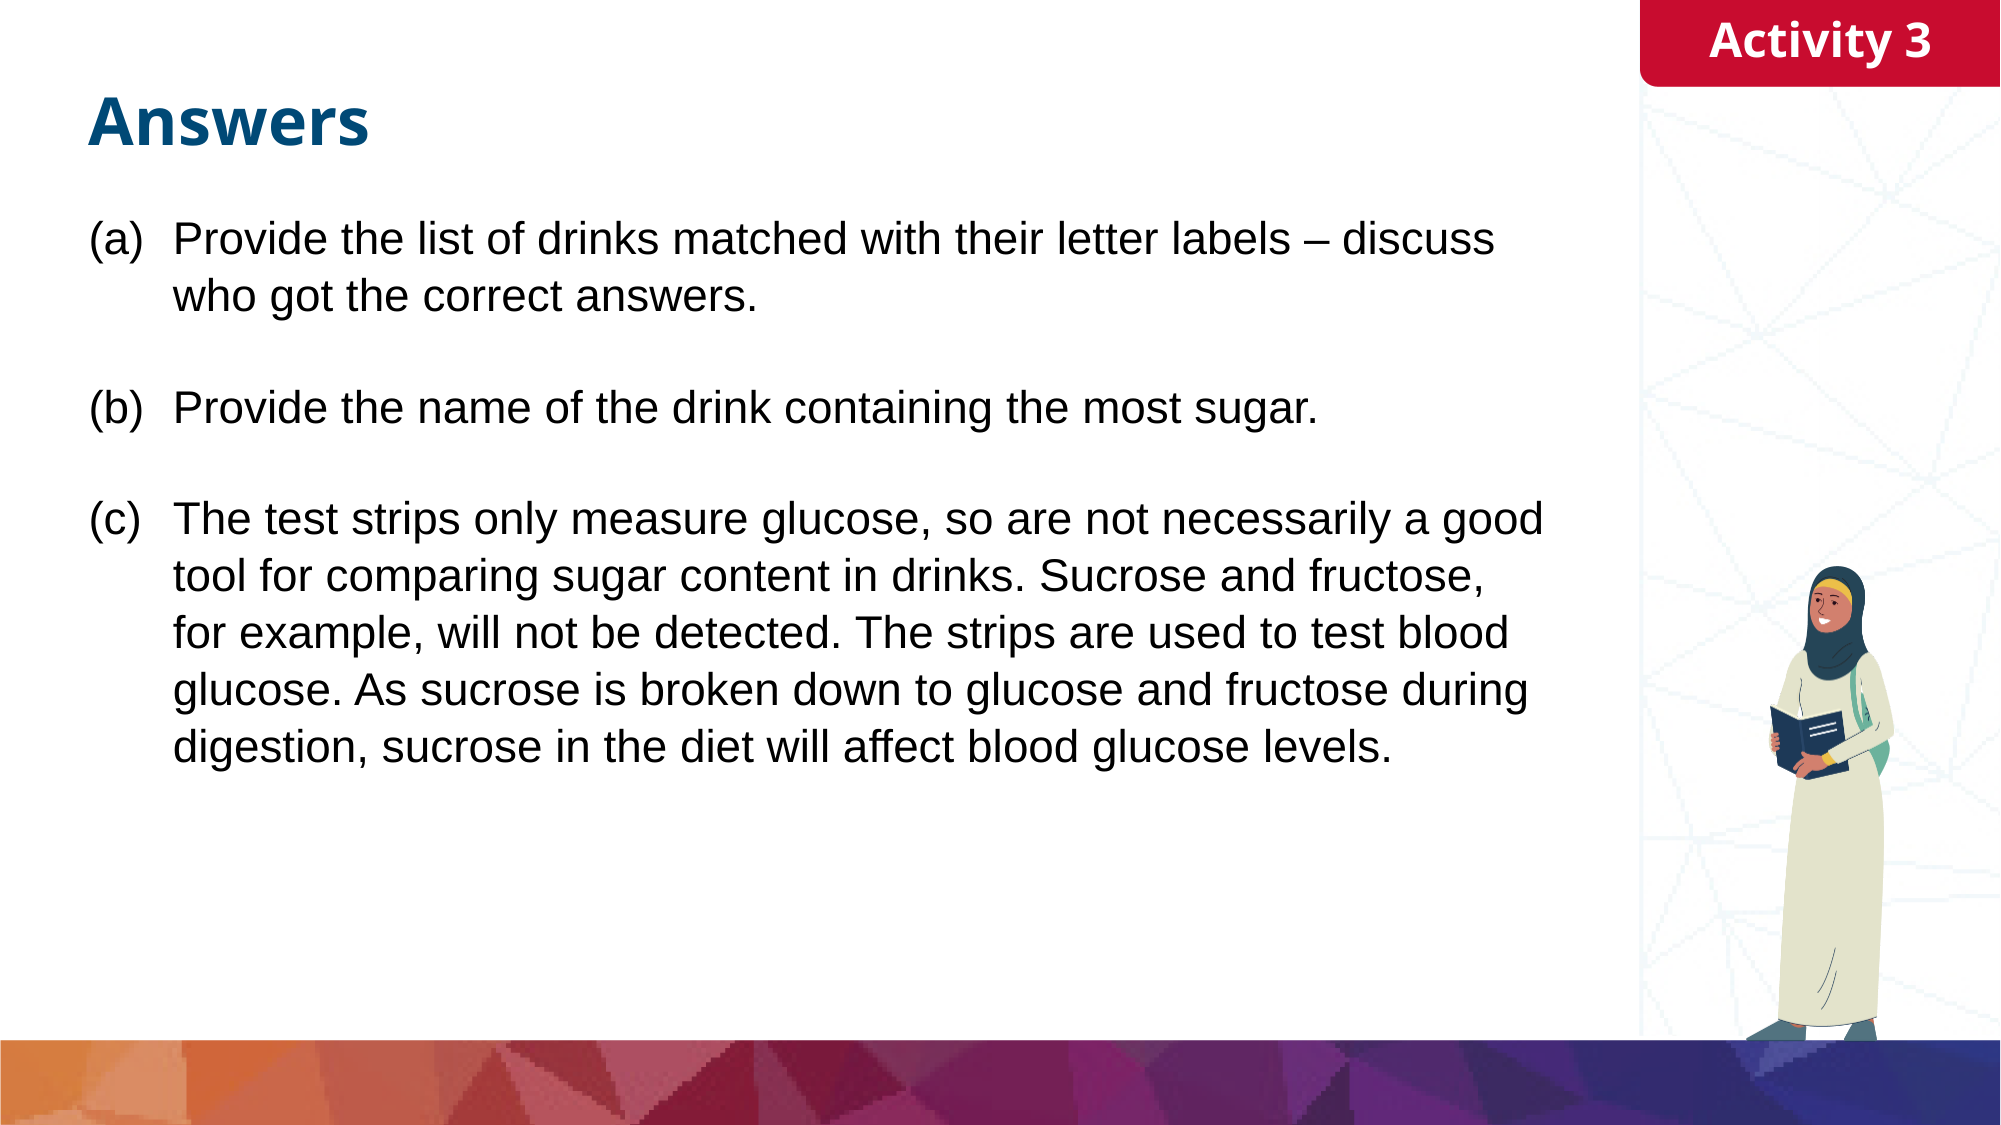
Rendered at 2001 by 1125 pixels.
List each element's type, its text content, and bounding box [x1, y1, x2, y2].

text_box Provide the list of drinks matched with their letter labels – discuss who got the correct answers. Provide the name of the drink containing the most sugar. The test strips only measure glucose, so are not necessarily a good tool for comparing sugar content in drinks. Sucrose and fructose, for example, will not be detected. The strips are used to test blood glucose. As sucrose is broken down to glucose and fructose during digestion, sucrose in the diet will affect blood glucose levels. [88, 206, 1550, 919]
title Answers [88, 88, 1565, 161]
picture [0, 0, 2001, 1125]
